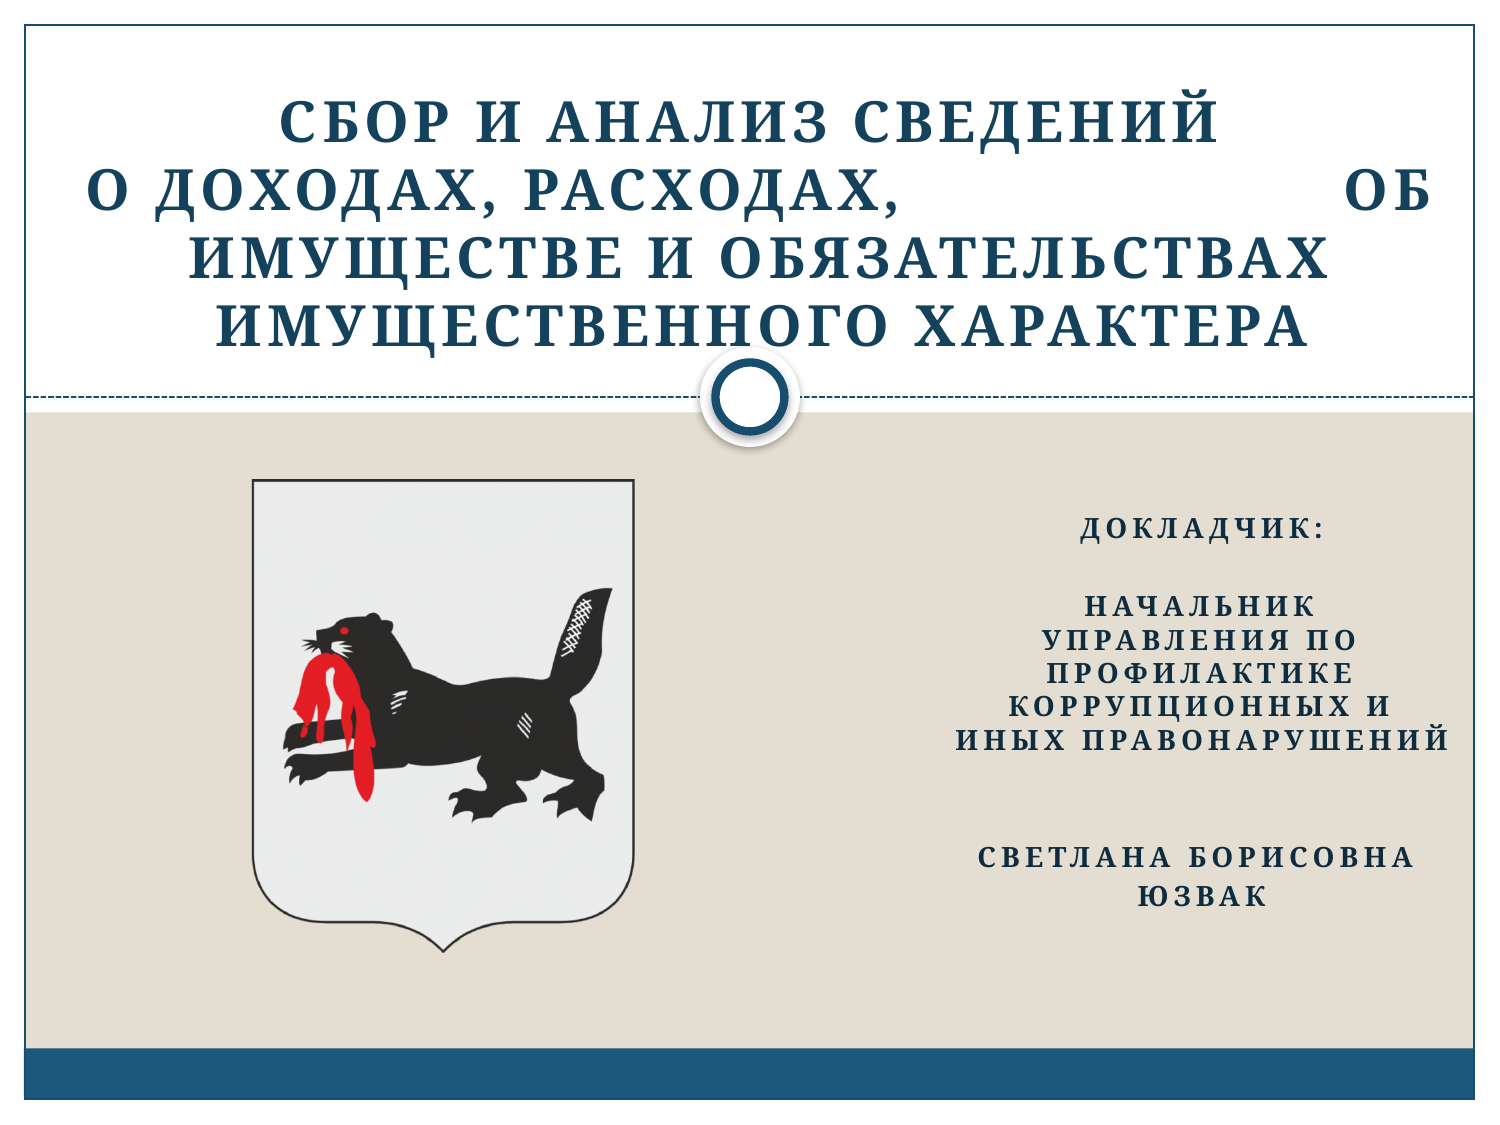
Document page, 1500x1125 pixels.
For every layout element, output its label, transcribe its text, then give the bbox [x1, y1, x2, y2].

picture [206, 479, 680, 953]
subtitle Докладчик: Начальник управления по профилактике коррупционных и иных правонарушений Светлана Борисовна Юзвак [938, 503, 1464, 921]
title Сбор и анализ сведений о доходах, расходах, об имуществе и обязательствах имущественного характера [53, 78, 1471, 366]
